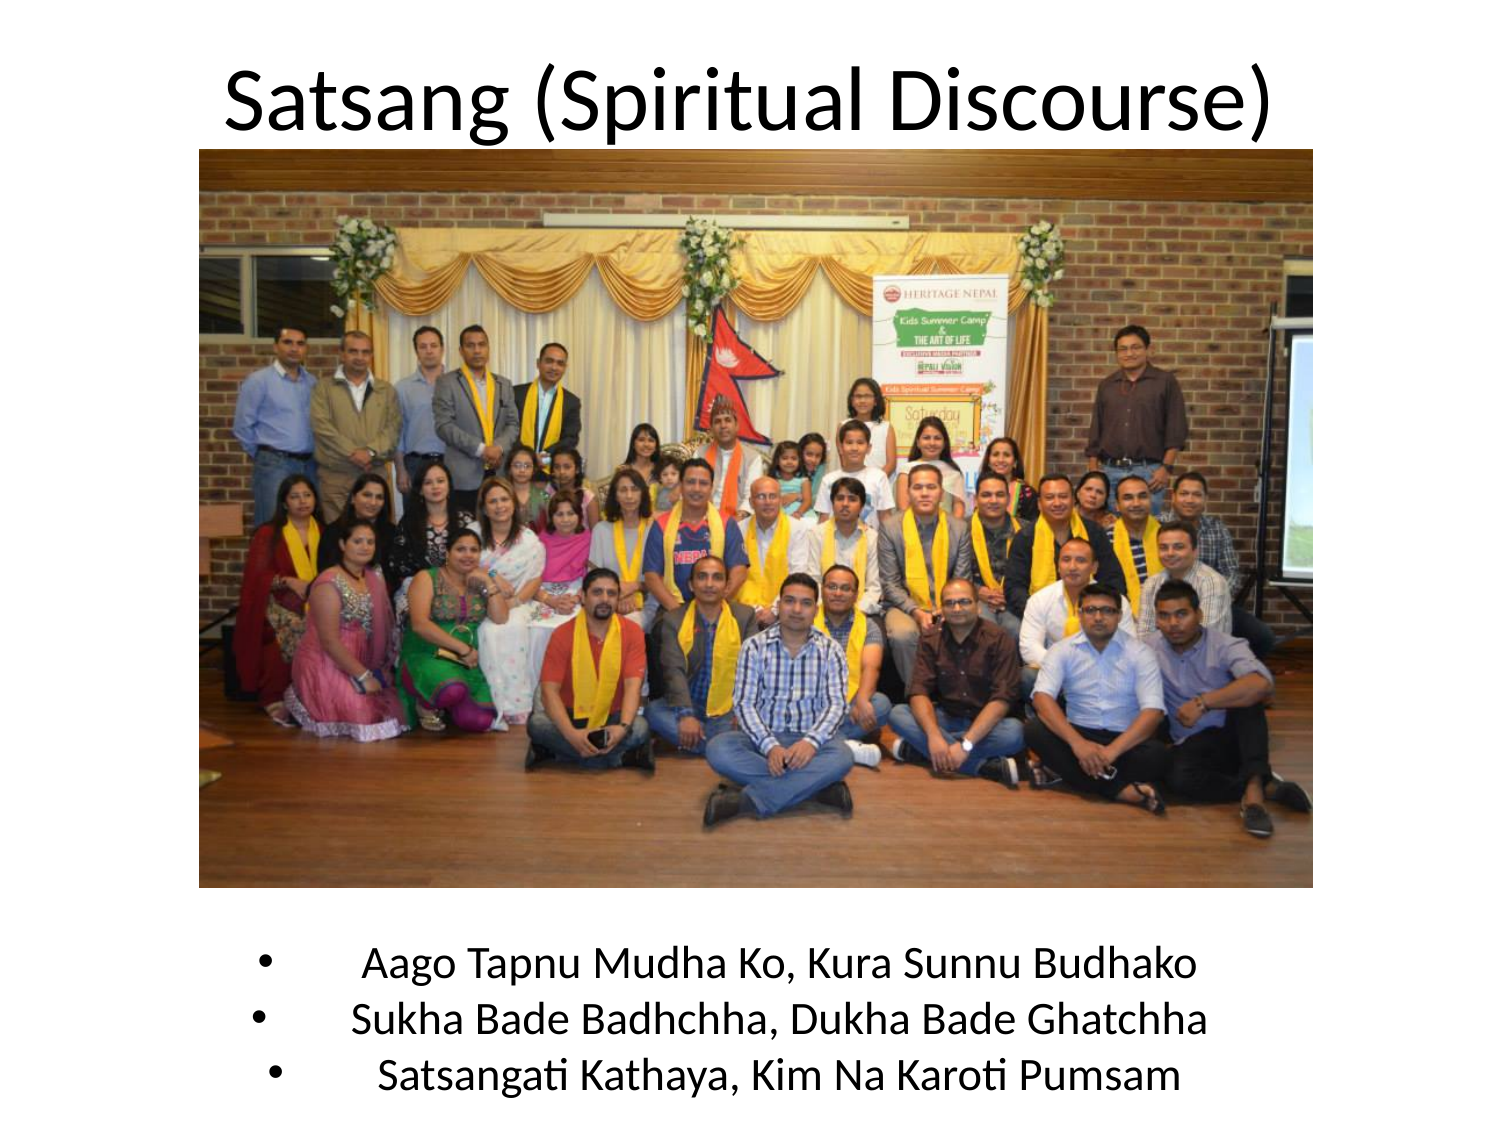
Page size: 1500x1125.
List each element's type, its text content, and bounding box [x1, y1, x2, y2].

text_box Aago Tapnu Mudha Ko, Kura Sunnu Budhako Sukha Bade Badhchha, Dukha Bade Ghatchha Satsangati Kathaya, Kim Na Karoti Pumsam [99, 924, 1450, 1113]
picture [198, 149, 1313, 888]
title Satsang (Spiritual Discourse) [75, 0, 1425, 188]
